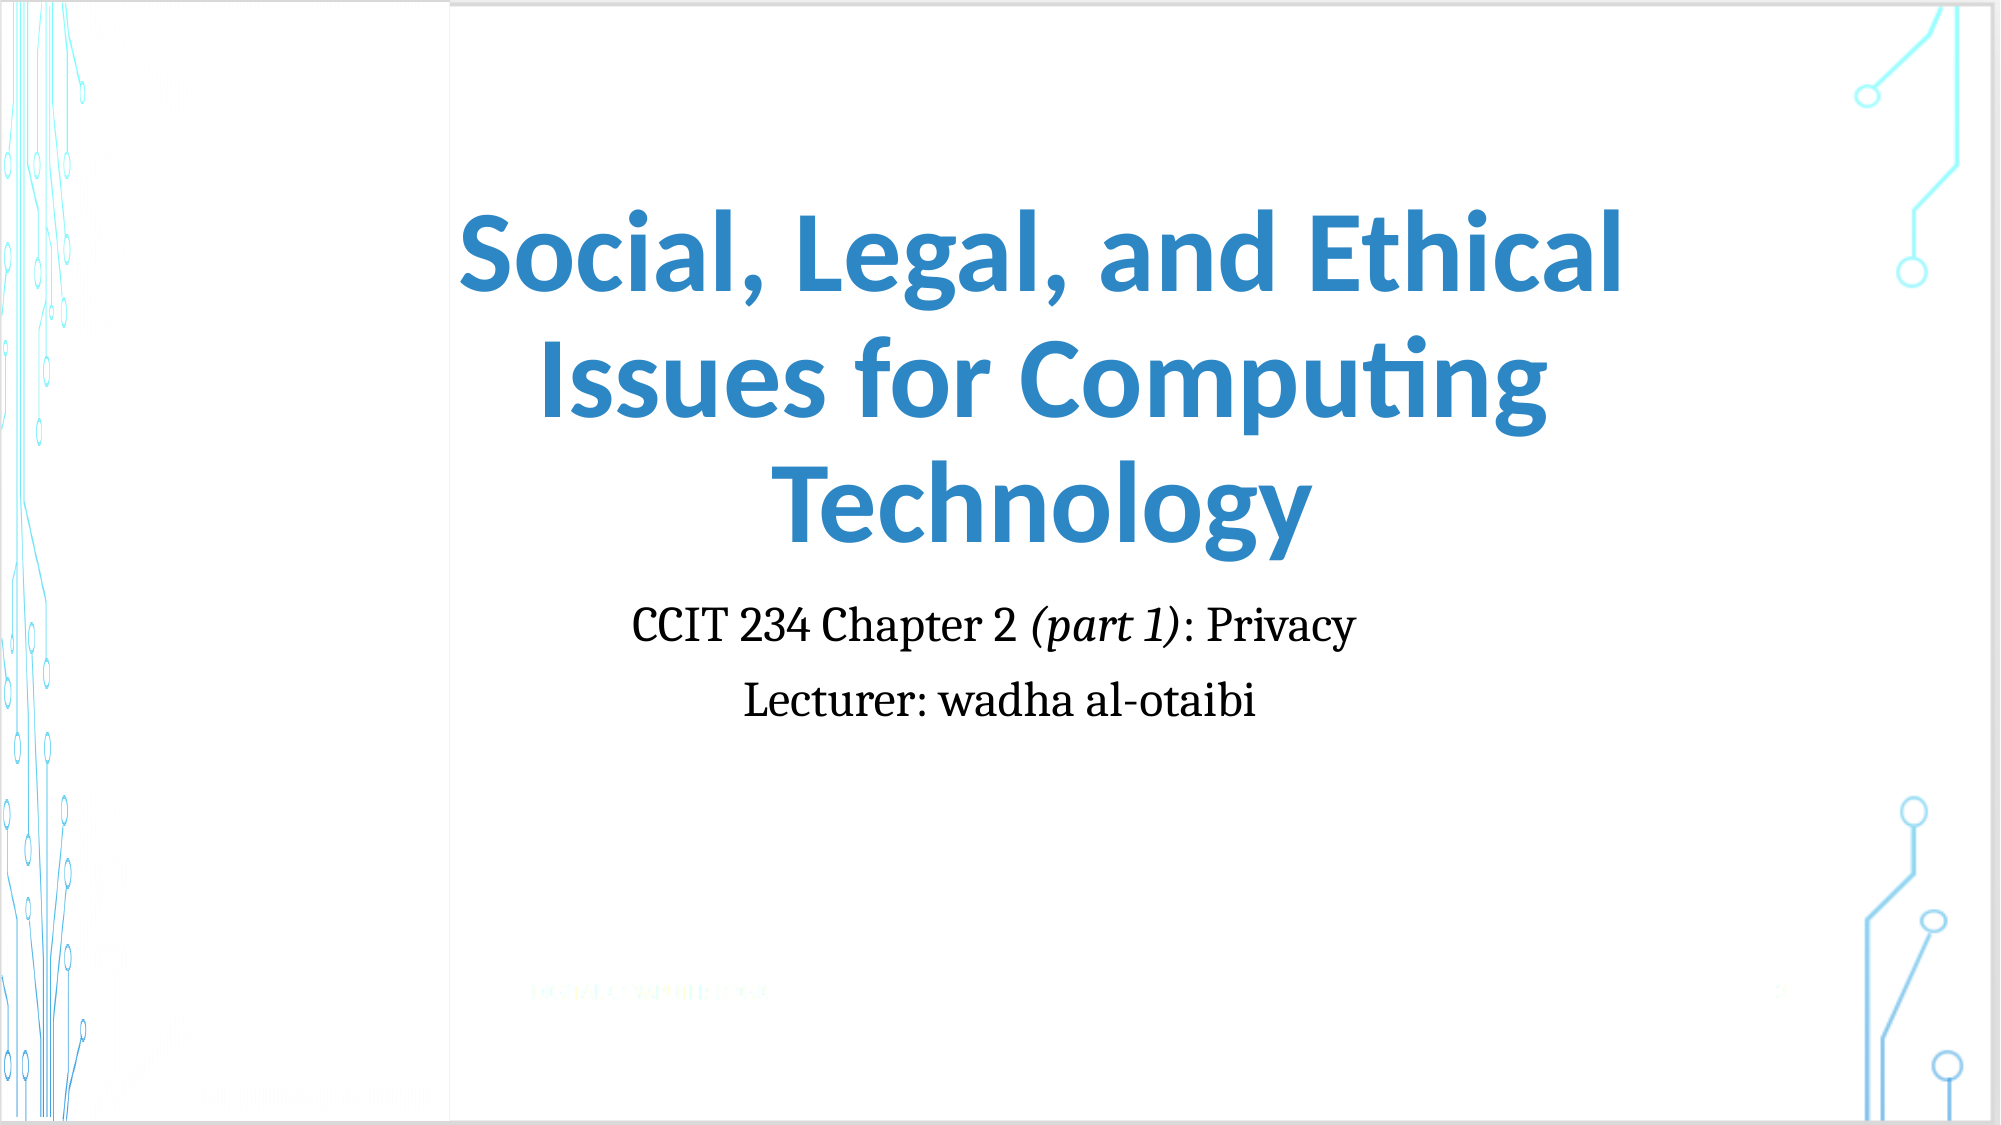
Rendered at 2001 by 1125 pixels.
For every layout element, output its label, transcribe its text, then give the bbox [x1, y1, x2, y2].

subtitle CCIT 234 Chapter 2 (part 1): Privacy Lecturer: wadha al-otaibi [450, 590, 1750, 863]
picture [0, 0, 2001, 1125]
title Social, Legal, and Ethical Issues for Computing Technology [450, 183, 1793, 576]
